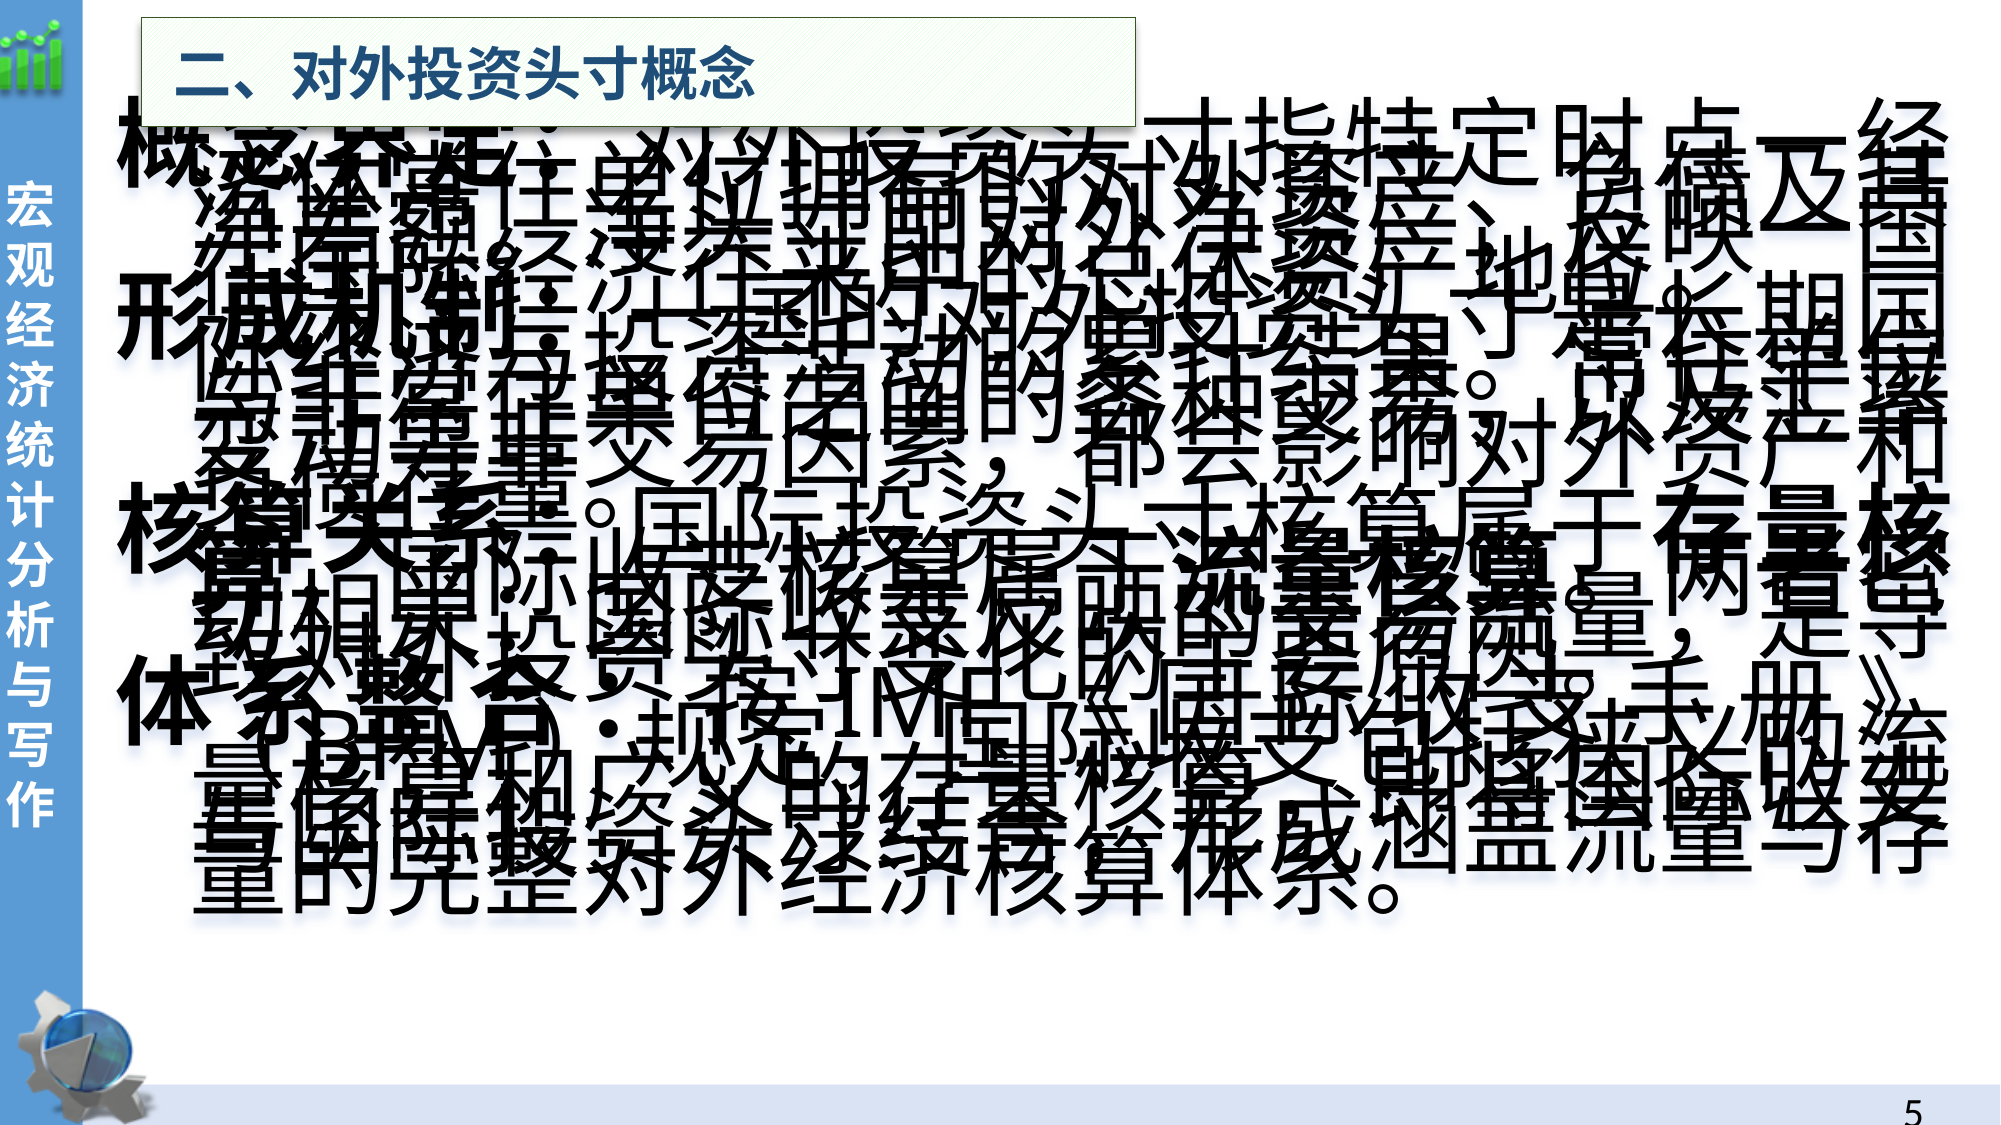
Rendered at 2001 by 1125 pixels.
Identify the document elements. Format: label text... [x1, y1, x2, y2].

slide_number 4 [1786, 1085, 1940, 1125]
text_box 二、对外投资头寸概念 [141, 17, 1136, 127]
list 概念界定：对外投资头寸指特定时点一经济体常住单位拥有的对外资产、负债及其净差额。净头寸即对外净资产，反映一国在国际经济往来中的总体资产地位。 形成机制：一国的对外投资头寸是长期国际经济与投资活动的累计结果。常住单位与非常住单位之间的各种交易，以及汇率变动等非交易因素，都会影响对外资产和负债存量。 核算关系：国际投资头寸核算属于存量核算，国际收支核算属于流量核算。两者密切相关：国际收支反映的交易流量，是导致对外投资头寸变化的主要原因。 体系整合：按IMF《国际收支手册》（BPM）规定，国际收支包括狭义的流量核算和广义的存量核算，即将国际收支与国际投资头寸结合，形成涵盖流量与存量的完整对外经济核算体系。 [100, 149, 1969, 955]
picture [0, 0, 2001, 1125]
